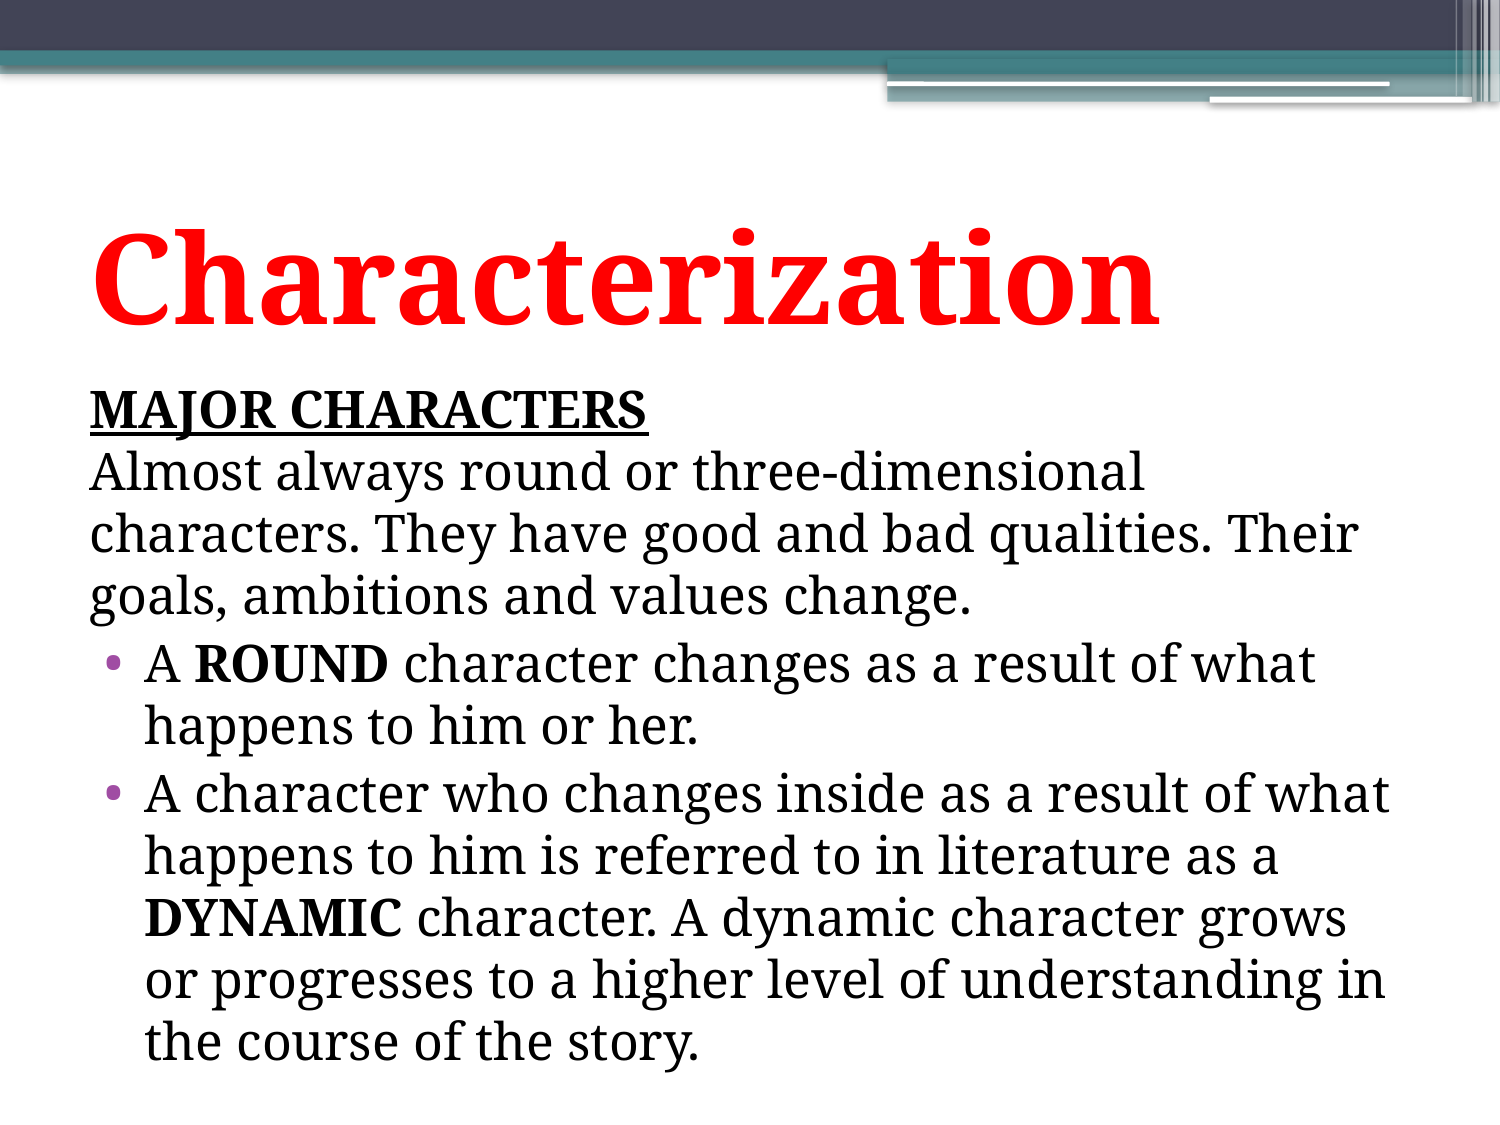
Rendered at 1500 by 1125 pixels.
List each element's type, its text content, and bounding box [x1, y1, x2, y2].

list MAJOR CHARACTERS Almost always round or three-dimensional characters. They have good and bad qualities. Their goals, ambitions and values change. A ROUND character changes as a result of what happens to him or her. A character who changes inside as a result of what happens to him is referred to in literature as a DYNAMIC character. A dynamic character grows or progresses to a higher level of understanding in the course of the story. [75, 368, 1425, 1079]
title Characterization [75, 187, 1425, 363]
